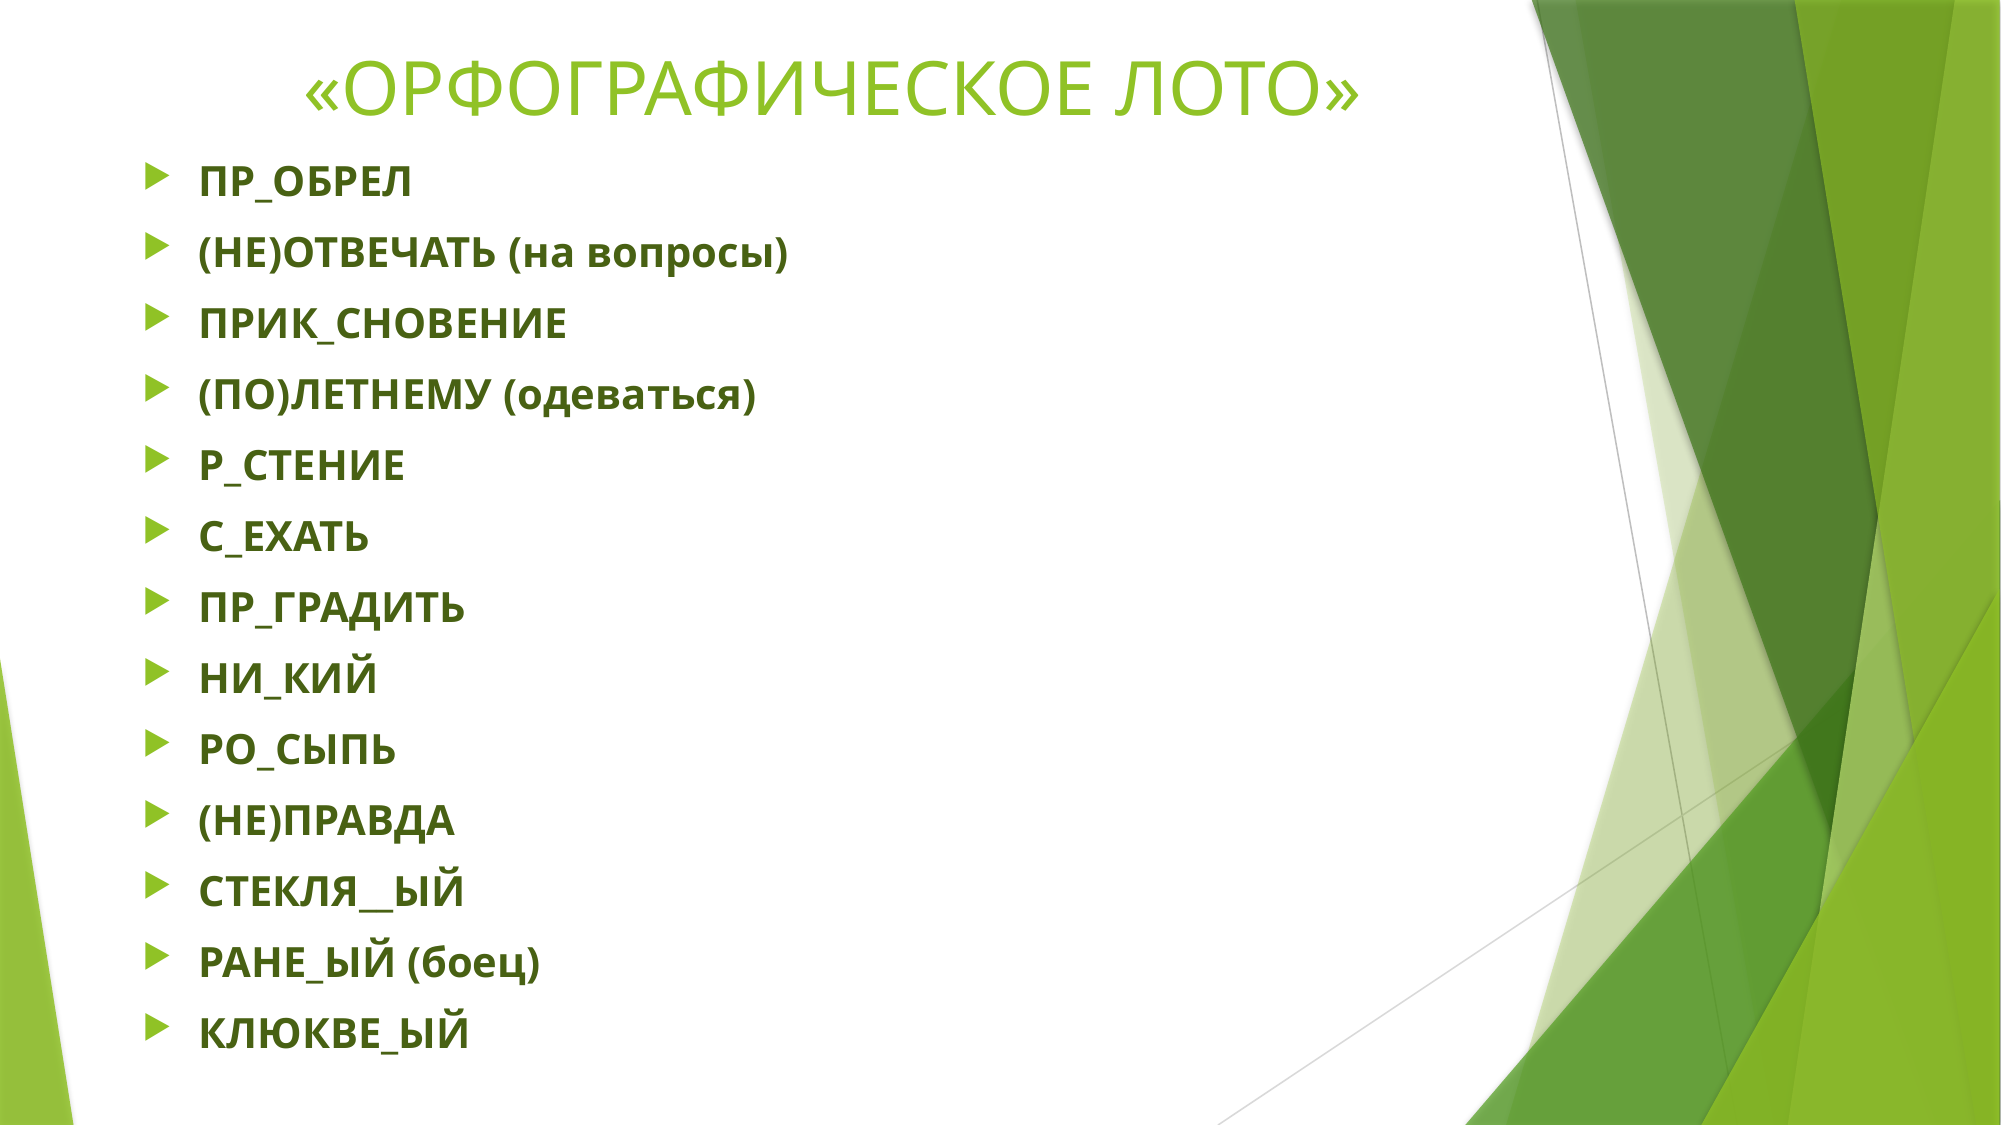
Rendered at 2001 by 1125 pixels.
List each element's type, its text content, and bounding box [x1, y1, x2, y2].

list ПР_ОБРЕЛ (НЕ)ОТВЕЧАТЬ (на вопросы) ПРИК_СНОВЕНИЕ (ПО)ЛЕТНЕМУ (одеваться) Р_СТЕНИЕ С_ЕХАТЬ ПР_ГРАДИТЬ НИ_КИЙ РО_СЫПЬ (НЕ)ПРАВДА СТЕКЛЯ__ЫЙ РАНЕ_ЫЙ (боец) КЛЮКВЕ_ЫЙ [127, 147, 1538, 1125]
title «ОРФОГРАФИЧЕСКОЕ ЛОТО» [127, 33, 1538, 147]
